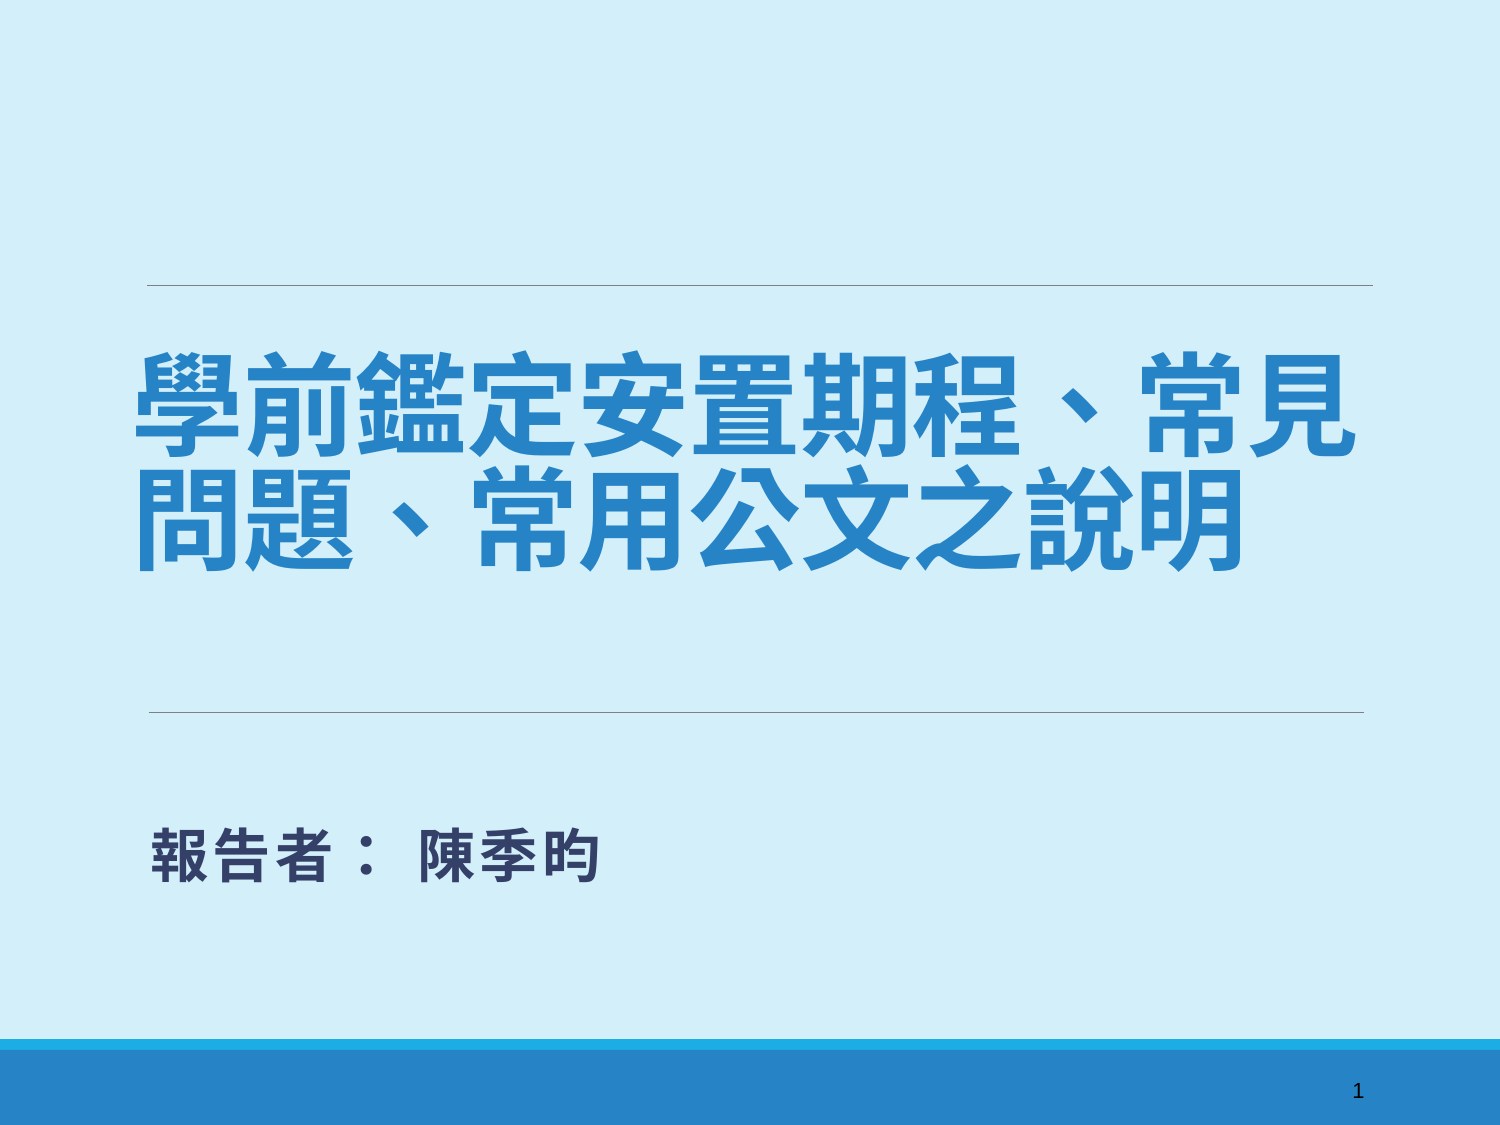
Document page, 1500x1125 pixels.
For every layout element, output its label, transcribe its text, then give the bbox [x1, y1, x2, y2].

title 學前鑑定安置期程、常見問題、常用公文之說明 [116, 351, 1392, 593]
subtitle 報告者： 陳季昀 [135, 730, 1373, 919]
slide_number 1 [1217, 1059, 1380, 1120]
